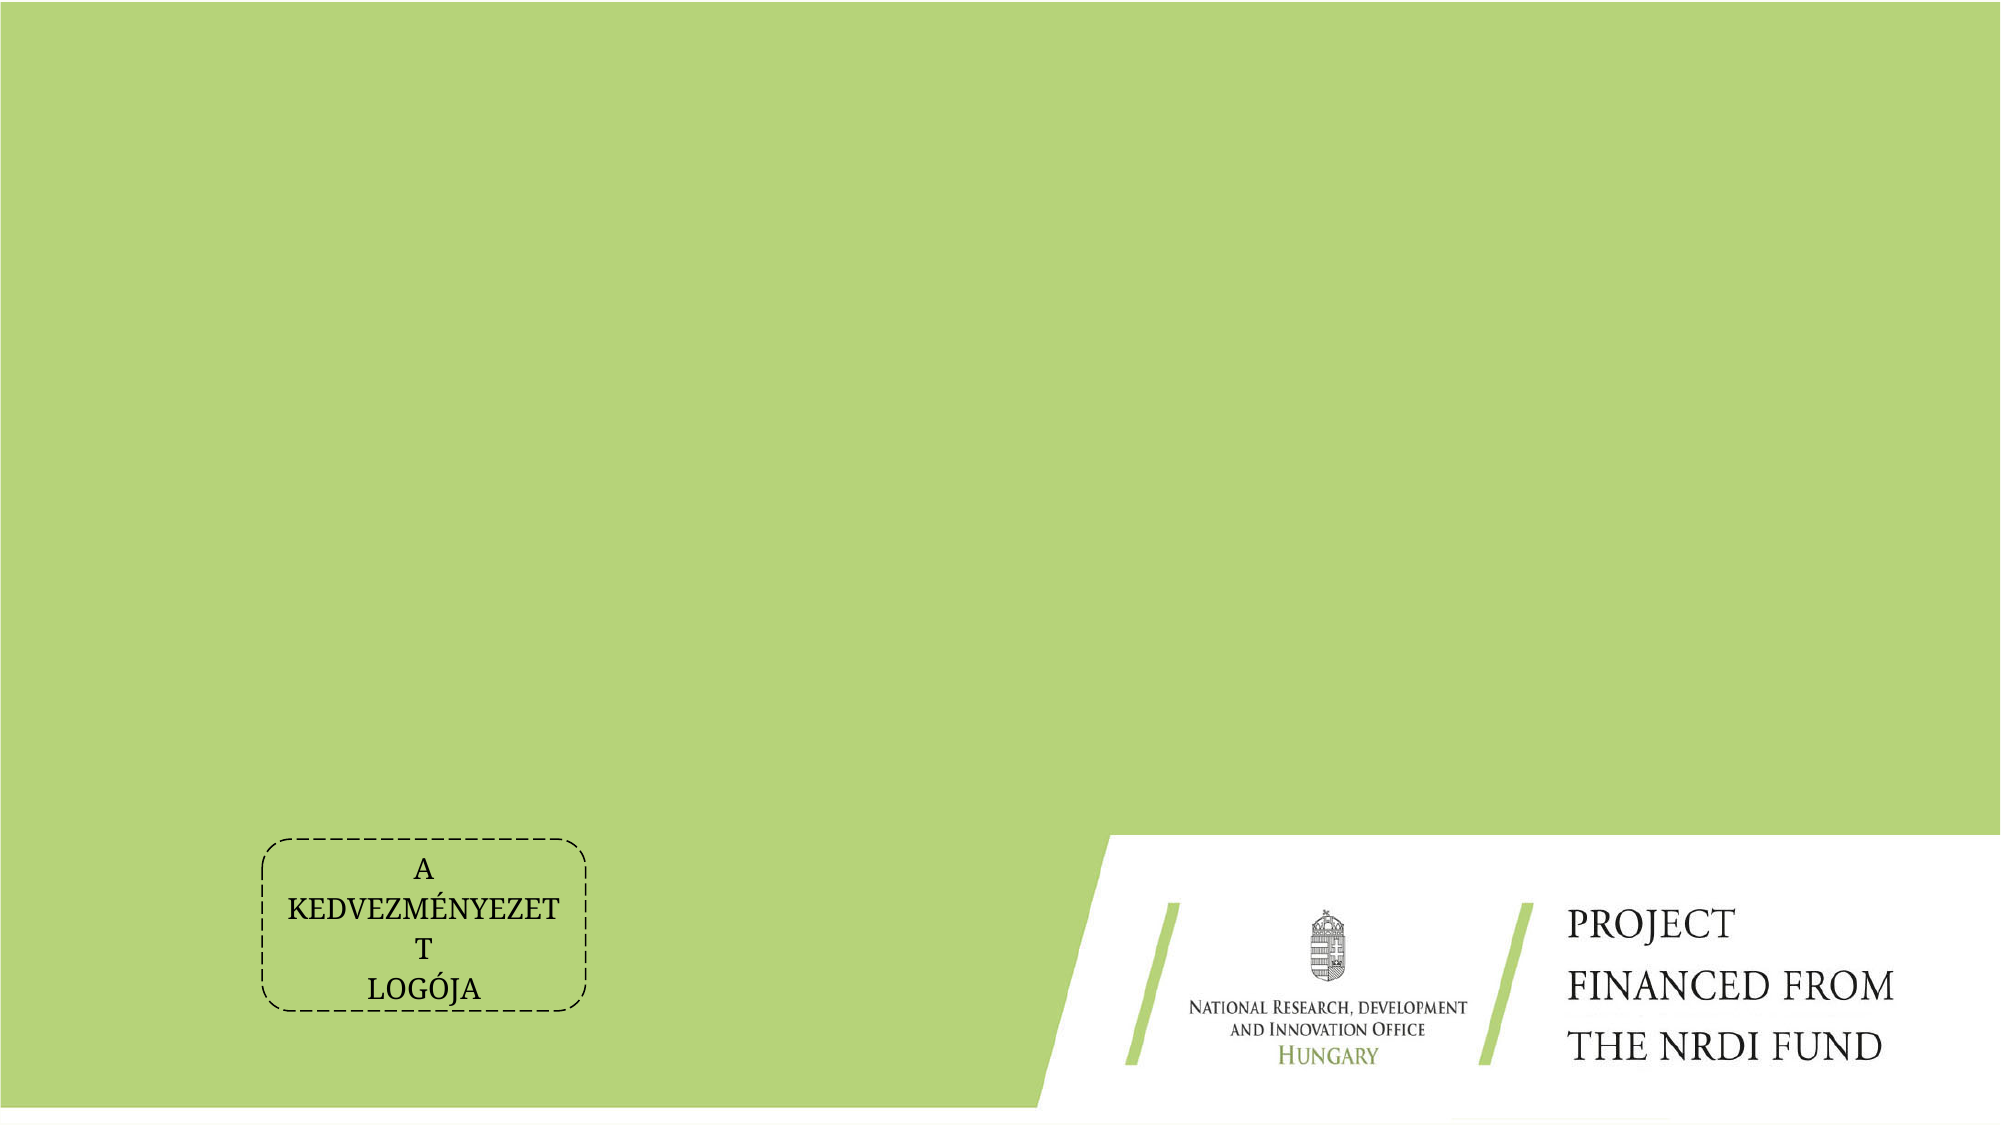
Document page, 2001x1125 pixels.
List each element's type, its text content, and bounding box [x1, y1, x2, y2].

text_box A kedvezményezett logója [262, 839, 586, 1011]
picture [0, 2, 2001, 1123]
